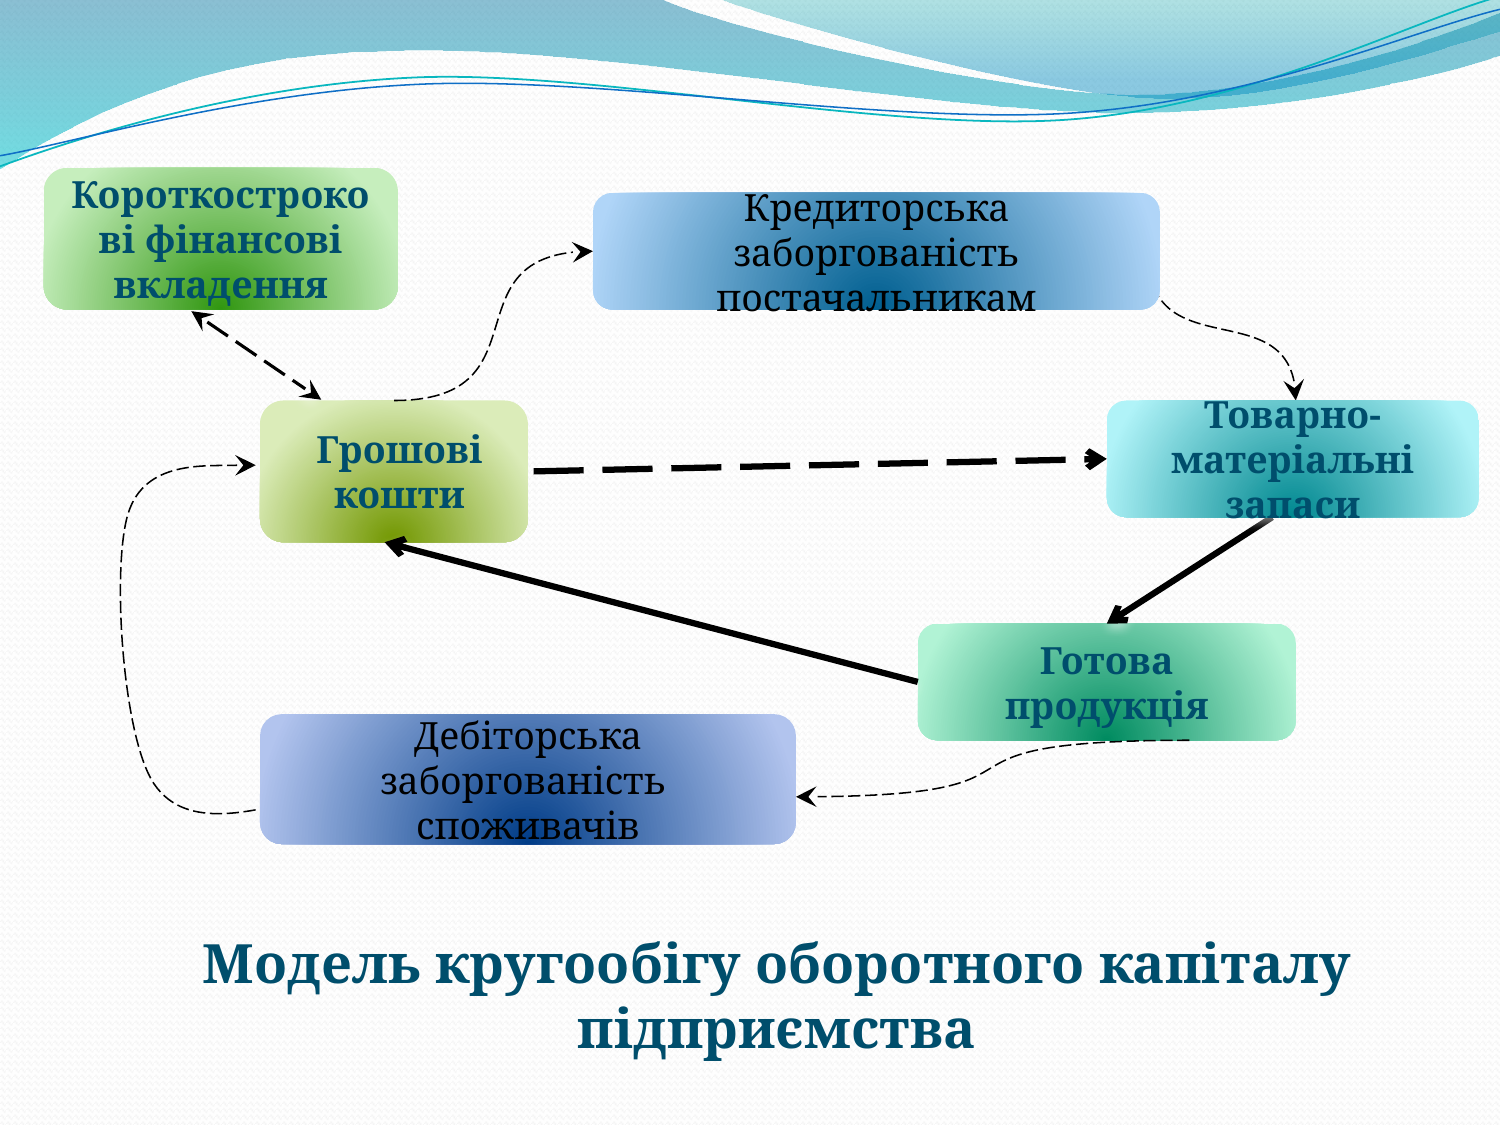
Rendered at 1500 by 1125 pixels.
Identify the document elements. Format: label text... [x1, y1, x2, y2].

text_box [43, 167, 1480, 845]
text_box Модель кругообігу оборотного капіталу підприємства [87, 922, 1468, 1068]
